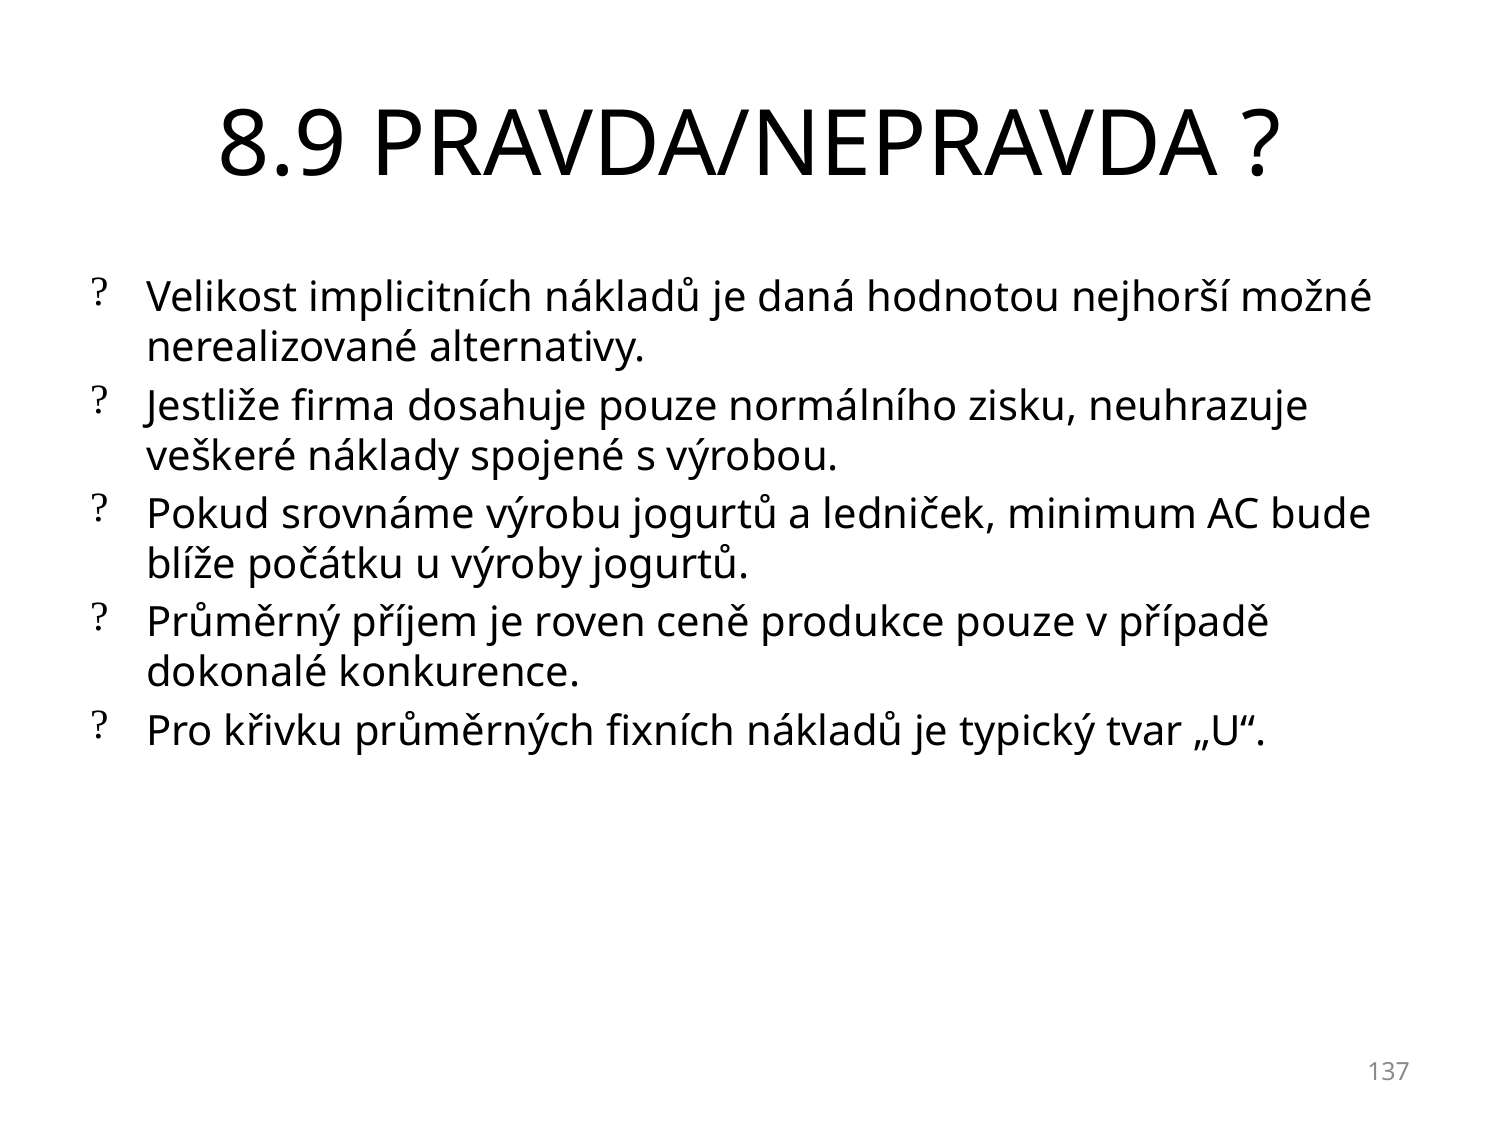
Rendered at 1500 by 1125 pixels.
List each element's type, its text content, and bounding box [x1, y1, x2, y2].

list Velikost implicitních nákladů je daná hodnotou nejhorší možné nerealizované alternativy. Jestliže firma dosahuje pouze normálního zisku, neuhrazuje veškeré náklady spojené s výrobou. Pokud srovnáme výrobu jogurtů a ledniček, minimum AC bude blíže počátku u výroby jogurtů. Průměrný příjem je roven ceně produkce pouze v případě dokonalé konkurence. Pro křivku průměrných fixních nákladů je typický tvar „U“. [75, 262, 1425, 1005]
title 8.9 PRAVDA/NEPRAVDA ? [75, 45, 1425, 233]
slide_number 137 [1074, 1042, 1425, 1103]
